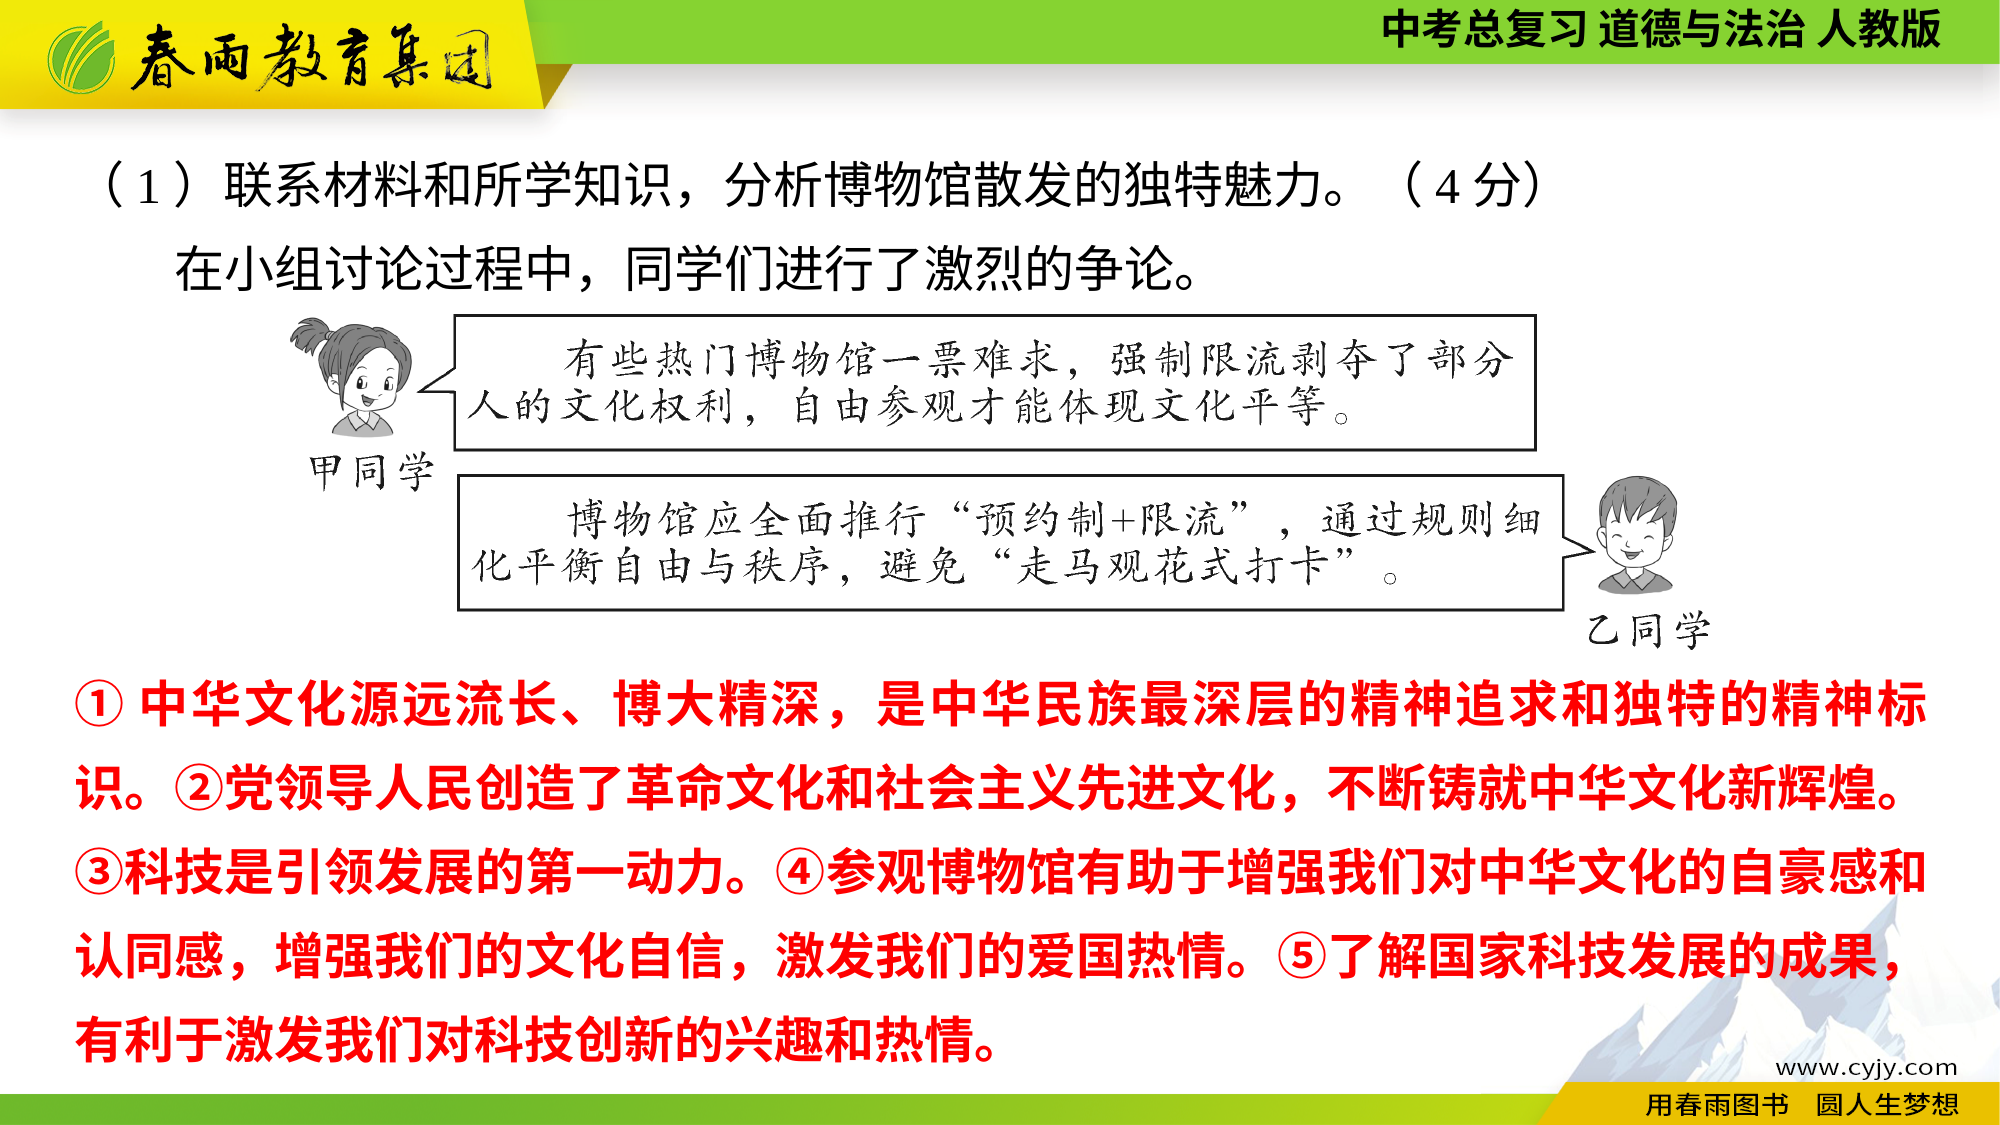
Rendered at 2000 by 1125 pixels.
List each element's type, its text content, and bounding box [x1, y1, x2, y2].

text_box ①中华文化源远流长、博大精深，是中华民族最深层的精神追求和独特的精神标识。②党领导人民创造了革命文化和社会主义先进文化，不断铸就中华文化新辉煌。③科技是引领发展的第一动力。④参观博物馆有助于增强我们对中华文化的自豪感和认同感，增强我们的文化自信，激发我们的爱国热情。⑤了解国家科技发展的成果，有利于激发我们对科技创新的兴趣和热情。 [59, 641, 1944, 1076]
picture [0, 0, 2000, 1125]
list （1）联系材料和所学知识，分析博物馆散发的独特魅力。（4分） 在小组讨论过程中，同学们进行了激烈的争论。 [59, 122, 1944, 298]
